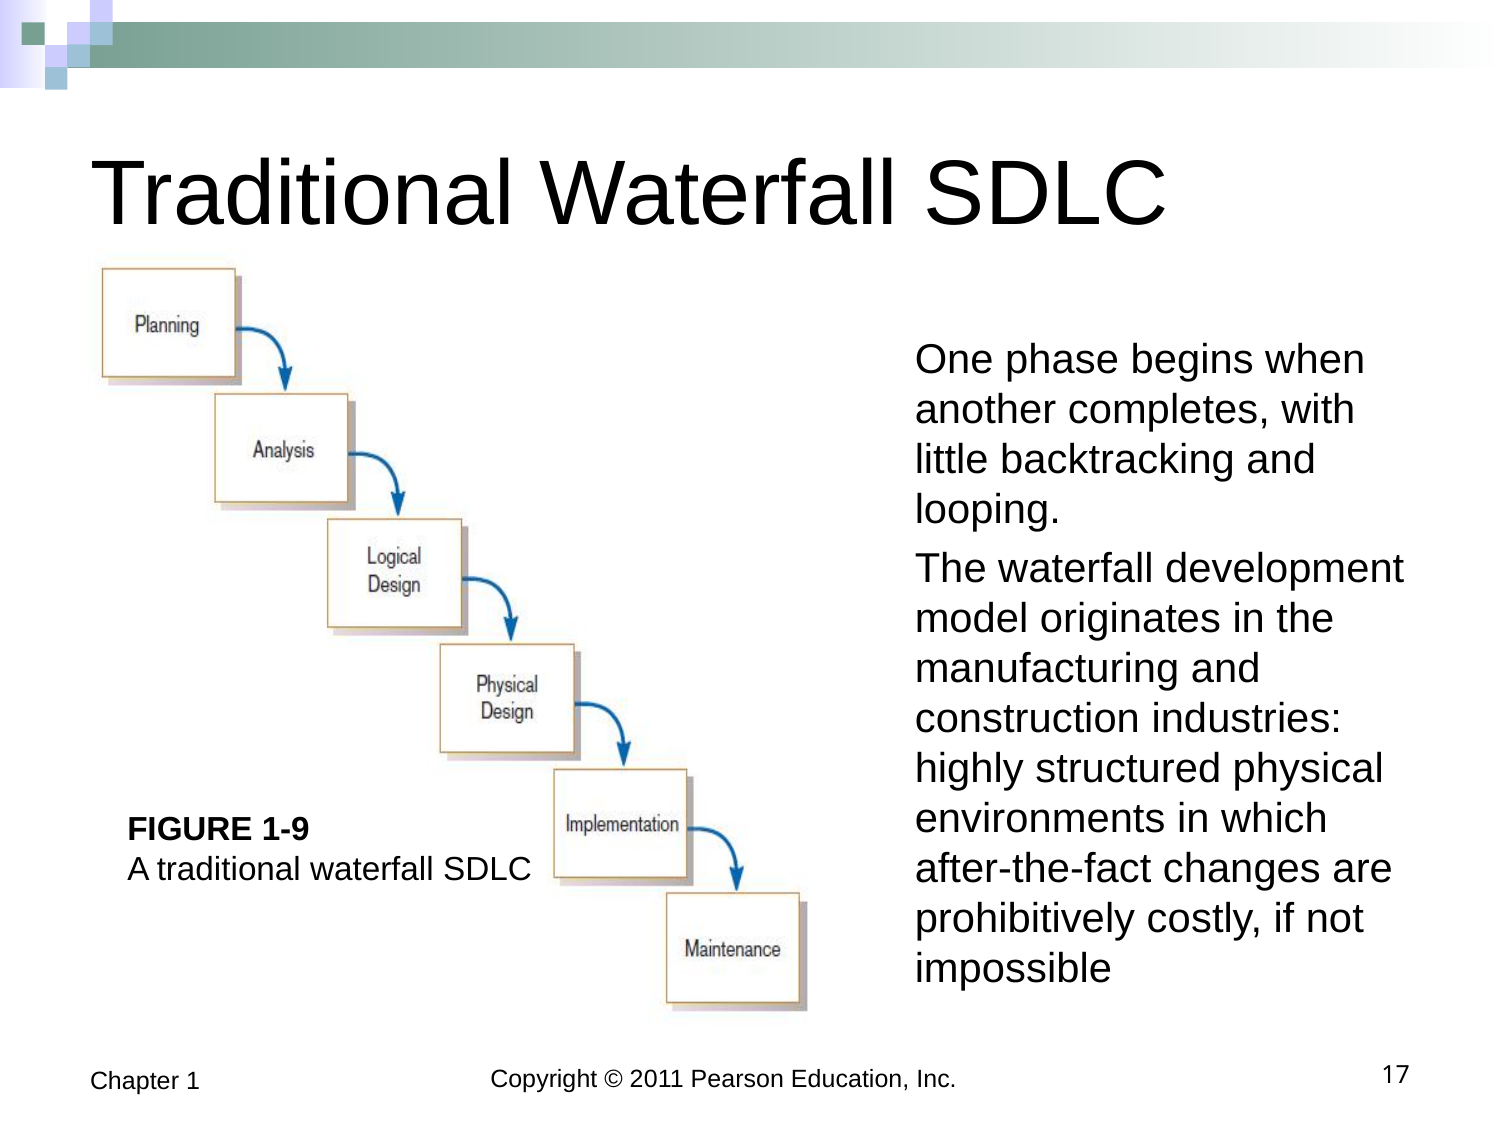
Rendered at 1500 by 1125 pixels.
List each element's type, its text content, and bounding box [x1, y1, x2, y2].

text_box One phase begins when another completes, with little backtracking and looping. The waterfall development model originates in the manufacturing and construction industries: highly structured physical environments in which after-the-fact changes are prohibitively costly, if not impossible [900, 324, 1450, 999]
footer Copyright © 2011 Pearson Education, Inc. [426, 1024, 1074, 1101]
picture [87, 248, 826, 1038]
slide_number Chapter 1 [74, 1024, 426, 1103]
title Traditional Waterfall SDLC [75, 75, 1425, 300]
slide_number 17 [1074, 1024, 1426, 1101]
